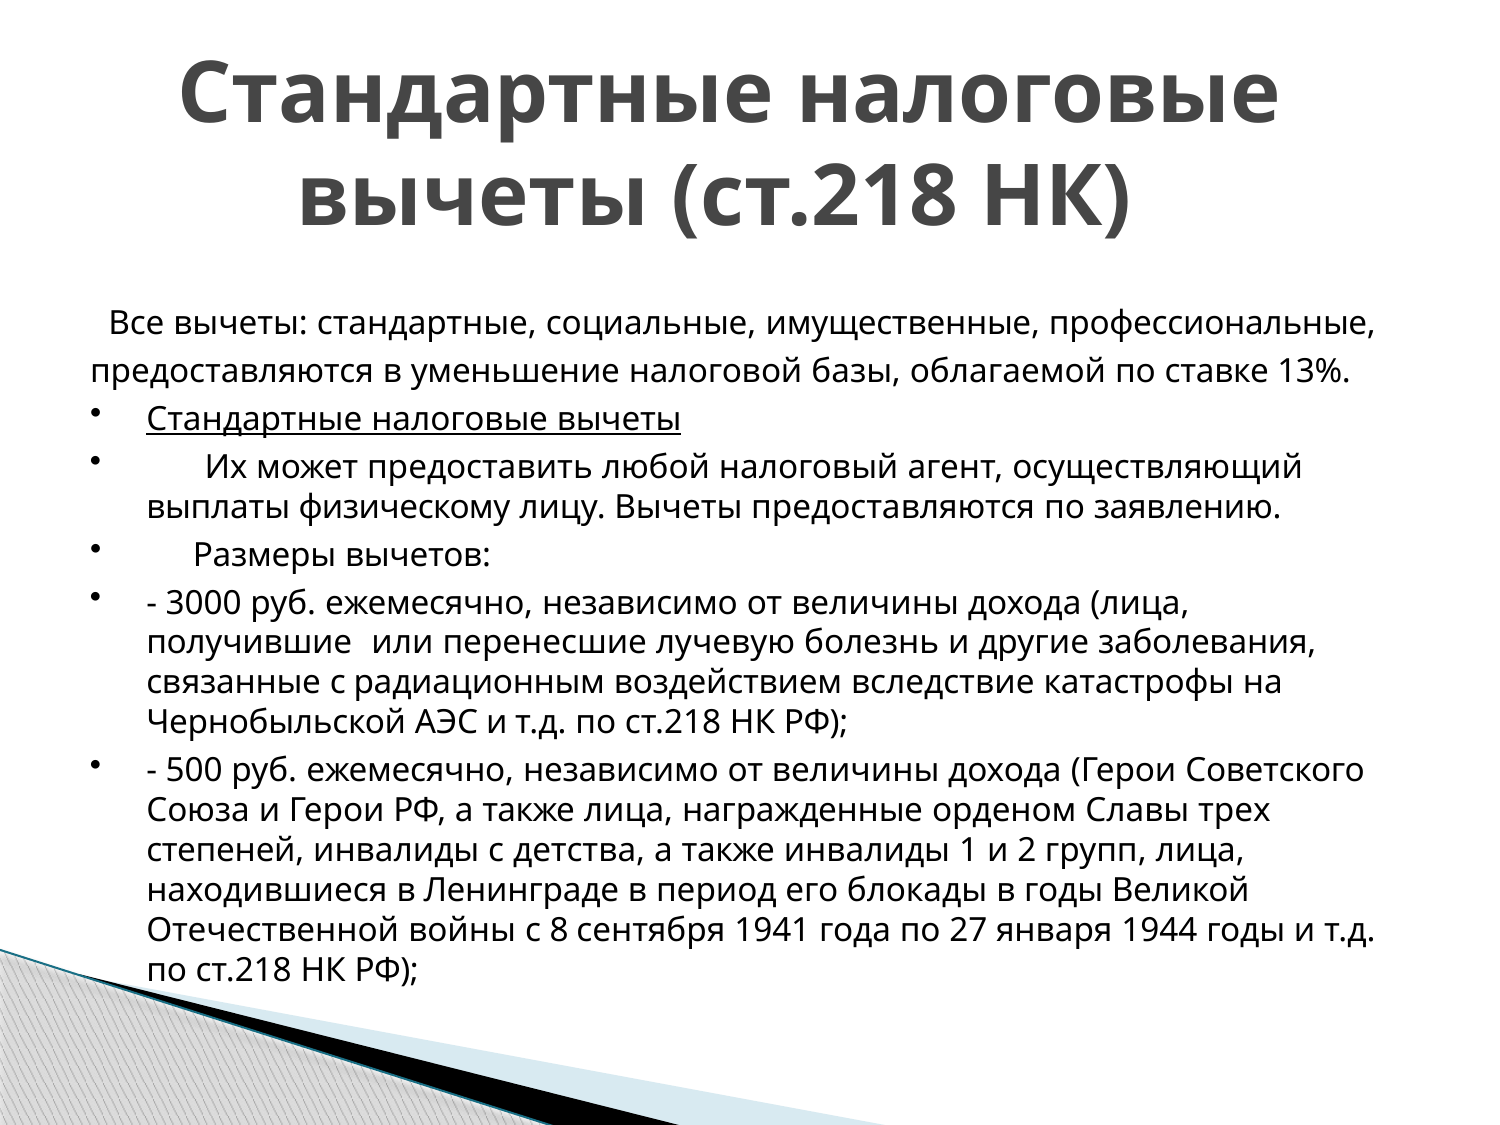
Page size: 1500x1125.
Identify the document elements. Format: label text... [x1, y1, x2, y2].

title Стандартные налоговые вычеты (ст.218 НК) [75, 35, 1425, 243]
text_box Все вычеты: стандартные, социальные, имущественные, профессиональные, предоставляются в уменьшение налоговой базы, облагаемой по ставке 13%. Стандартные налоговые вычеты Их может предоставить любой налоговый агент, осуществляющий выплаты физическому лицу. Вычеты предоставляются по заявлению. Размеры вычетов: - 3000 руб. ежемесячно, независимо от величины дохода (лица, получившие или перенесшие лучевую болезнь и другие заболевания, связанные с радиационным воздействием вследствие катастрофы на Чернобыльской АЭС и т.д. по ст.218 НК РФ); - 500 руб. ежемесячно, независимо от величины дохода (Герои Советского Союза и Герои РФ, а также лица, награжденные орденом Славы трех степеней, инвалиды с детства, а также инвалиды 1 и 2 групп, лица, находившиеся в Ленинграде в период его блокады в годы Великой Отечественной войны с 8 сентября 1941 года по 27 января 1944 годы и т.д. по ст.218 НК РФ); [87, 291, 1402, 988]
